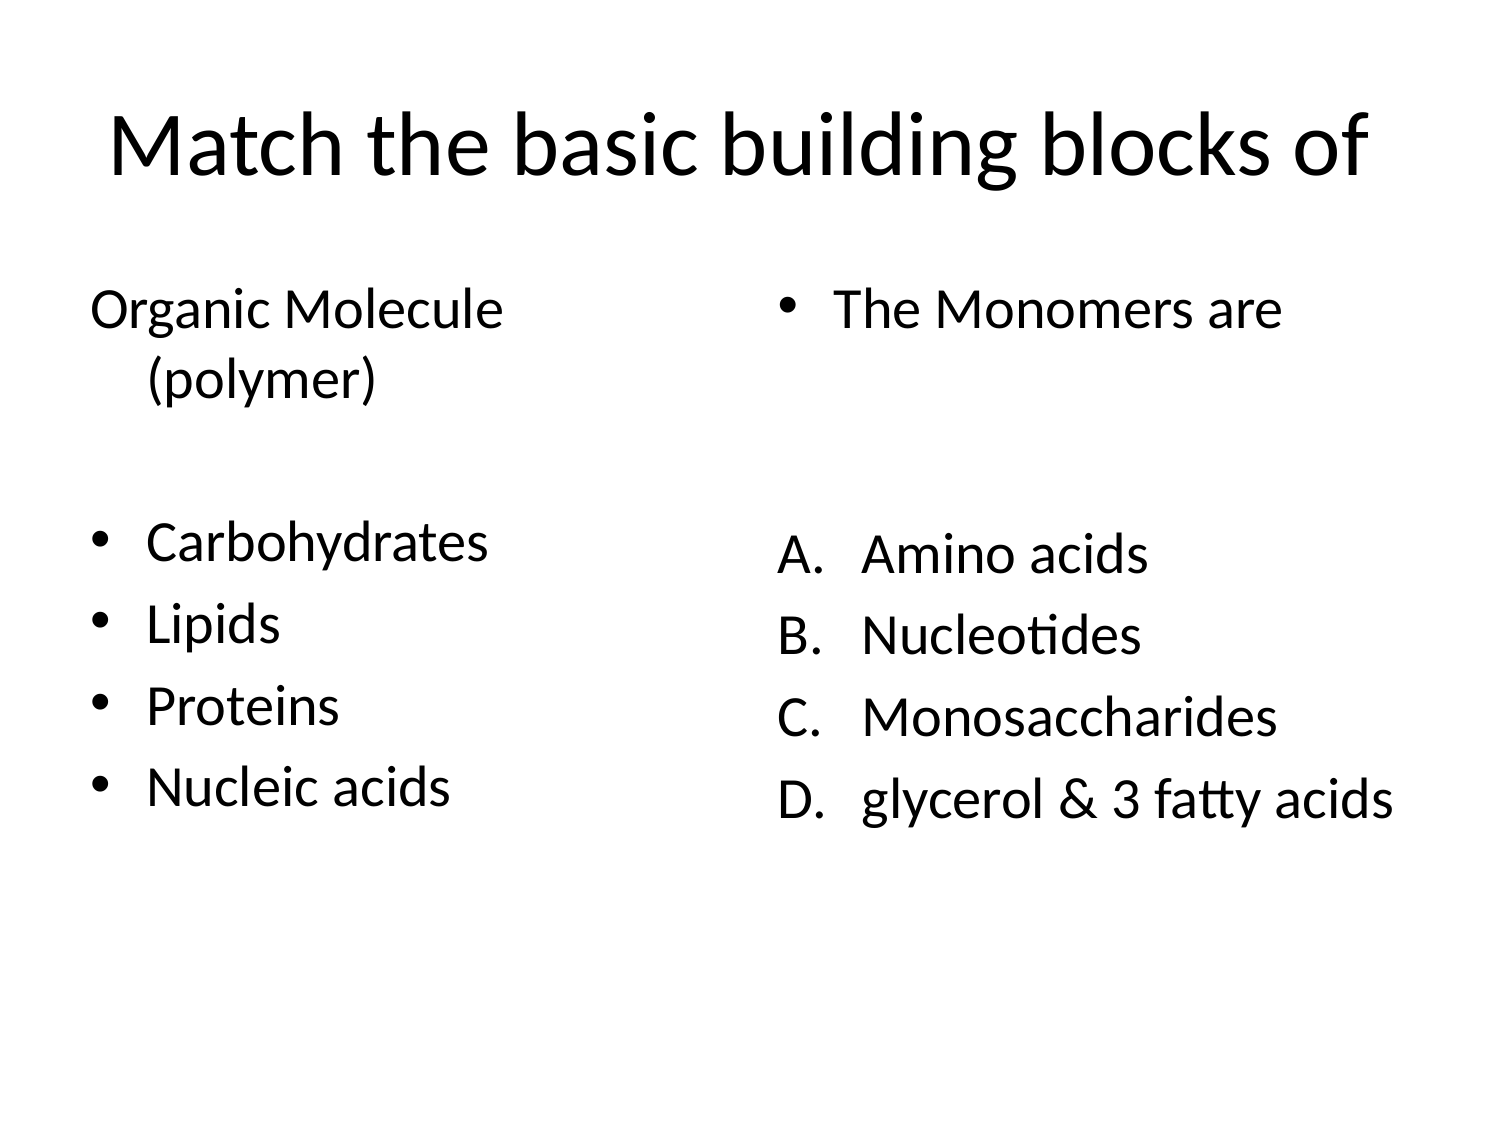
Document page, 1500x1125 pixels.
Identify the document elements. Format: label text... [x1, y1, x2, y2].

title Match the basic building blocks of [75, 45, 1425, 233]
list The Monomers are Amino acids Nucleotides Monosaccharides glycerol & 3 fatty acids [762, 262, 1425, 1005]
list Organic Molecule (polymer) Carbohydrates Lipids Proteins Nucleic acids [75, 262, 738, 1005]
